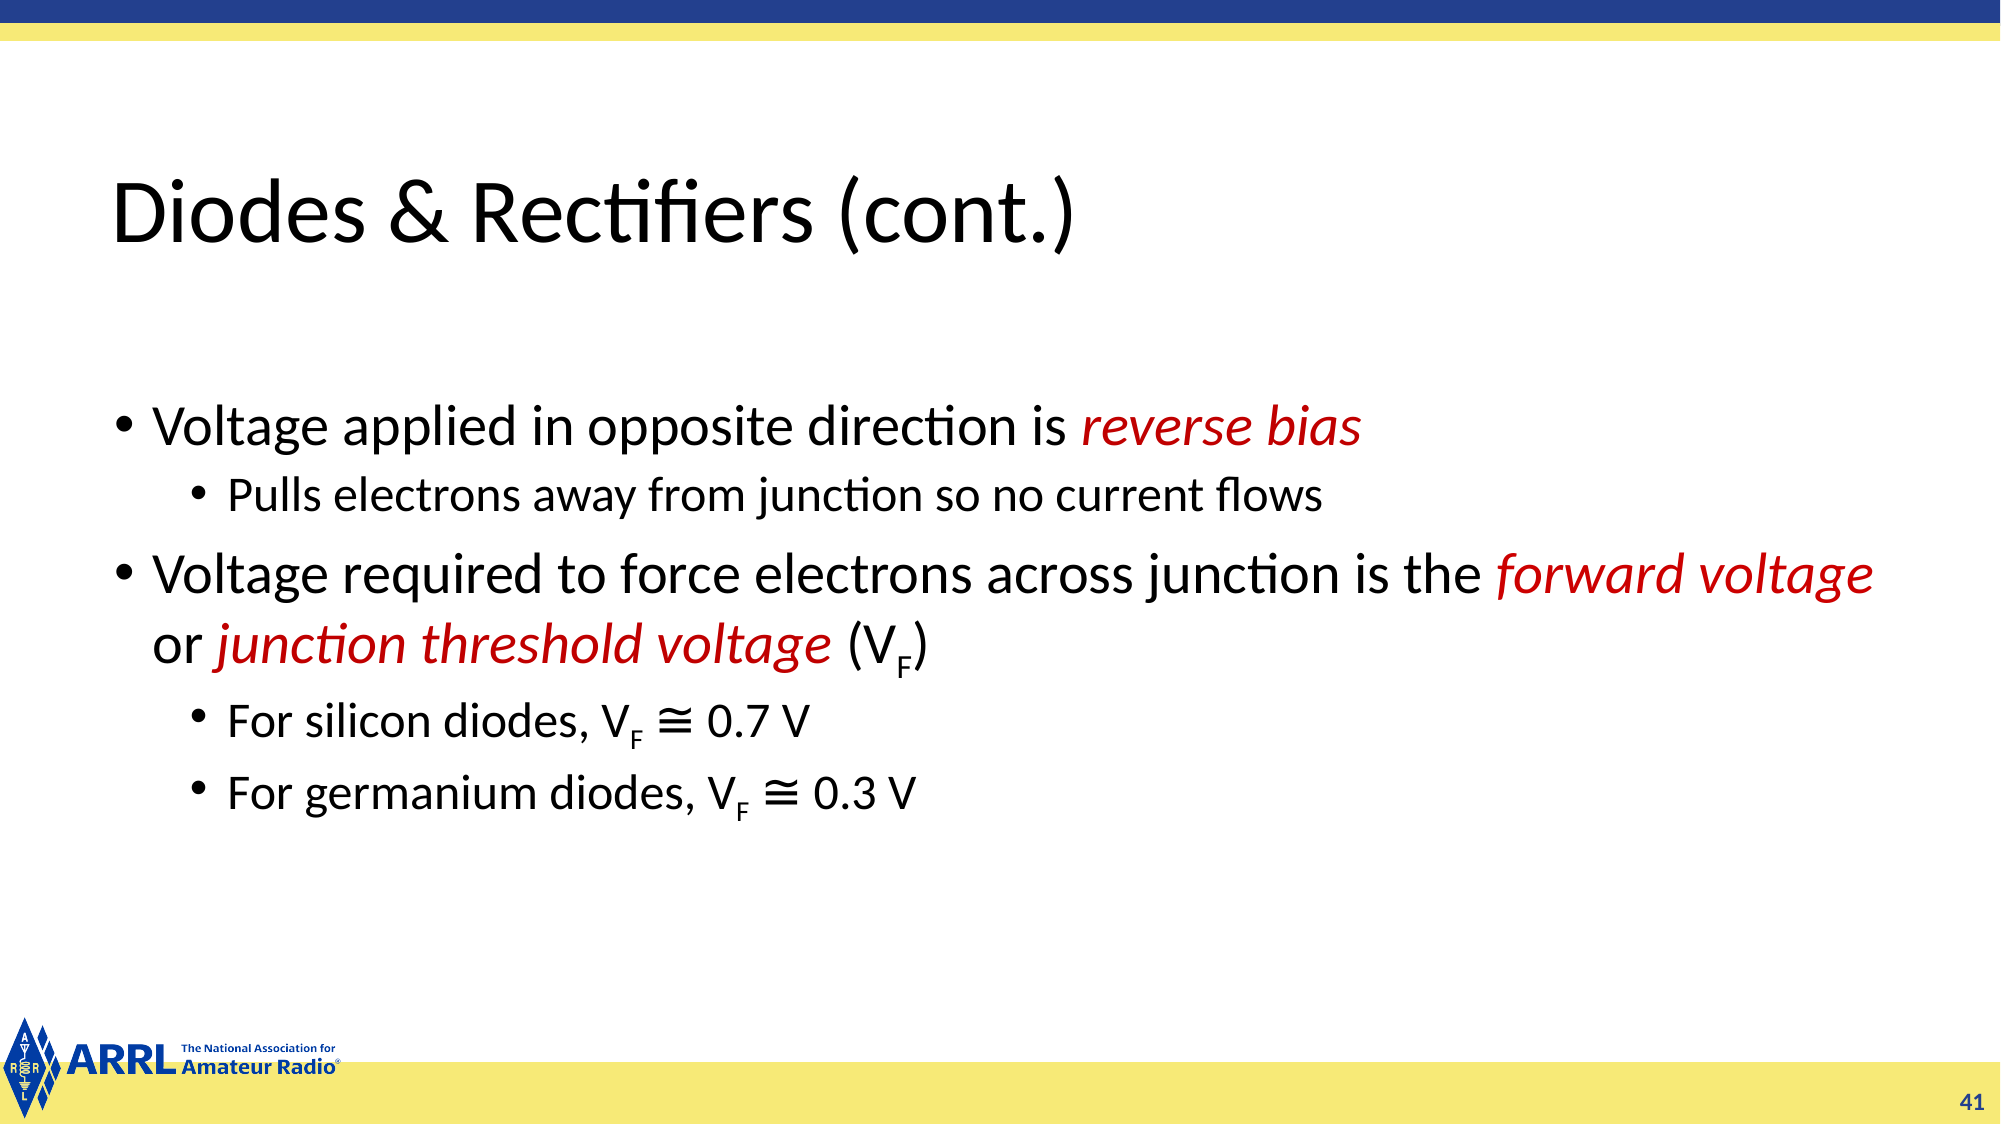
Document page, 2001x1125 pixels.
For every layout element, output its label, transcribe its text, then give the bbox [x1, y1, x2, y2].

title Diodes & Rectifiers (cont.) [96, 155, 1897, 356]
list Voltage applied in opposite direction is reverse bias Pulls electrons away from junction so no current flows Voltage required to force electrons across junction is the forward voltage or junction threshold voltage (VF) For silicon diodes, VF ≅ 0.7 V For germanium diodes, VF ≅ 0.3 V [99, 387, 1900, 1075]
picture [1, 1015, 342, 1121]
